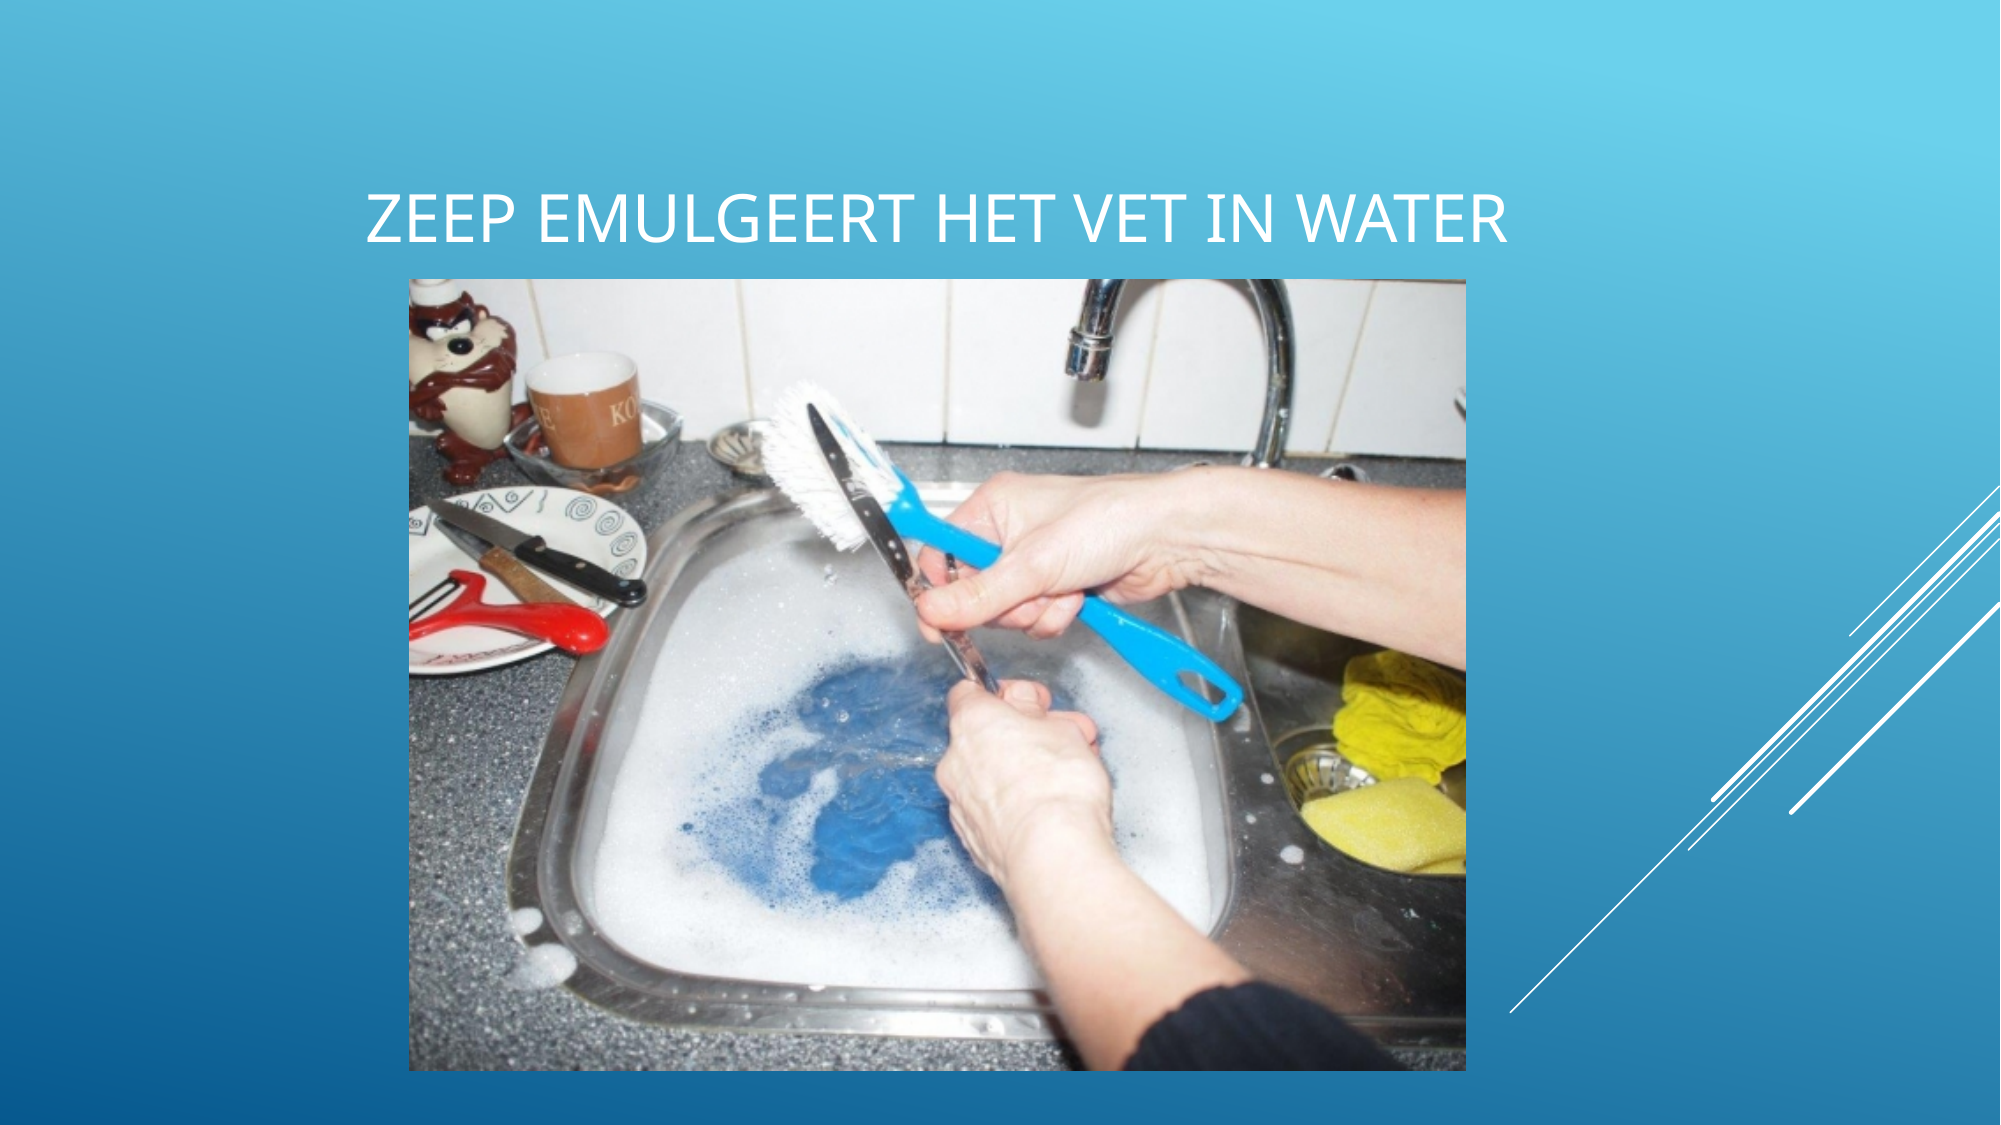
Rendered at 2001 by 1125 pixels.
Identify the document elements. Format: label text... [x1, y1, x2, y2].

picture [408, 278, 1466, 1072]
title Zeep emulgeert het vet in water [112, 110, 1763, 561]
